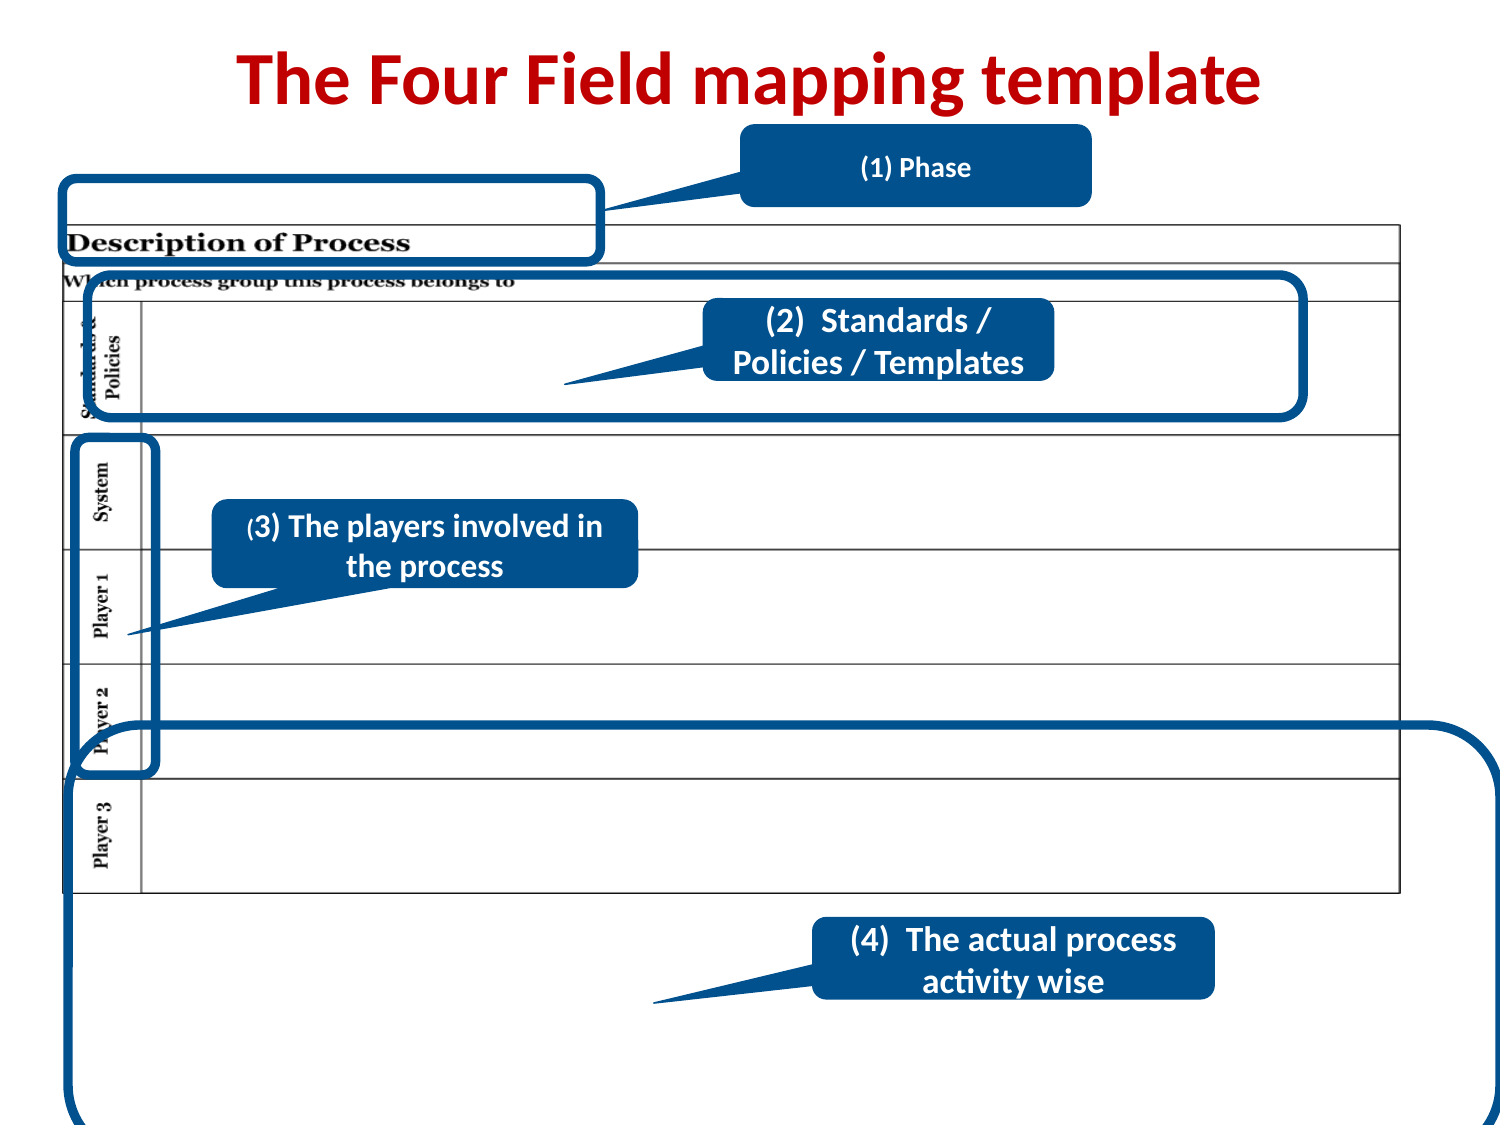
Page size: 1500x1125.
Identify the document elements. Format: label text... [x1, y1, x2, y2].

picture [62, 224, 1401, 894]
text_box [87, 274, 1304, 418]
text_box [67, 724, 1500, 1125]
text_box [62, 124, 1092, 263]
title The Four Field mapping template [75, 0, 1425, 150]
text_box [74, 437, 638, 723]
